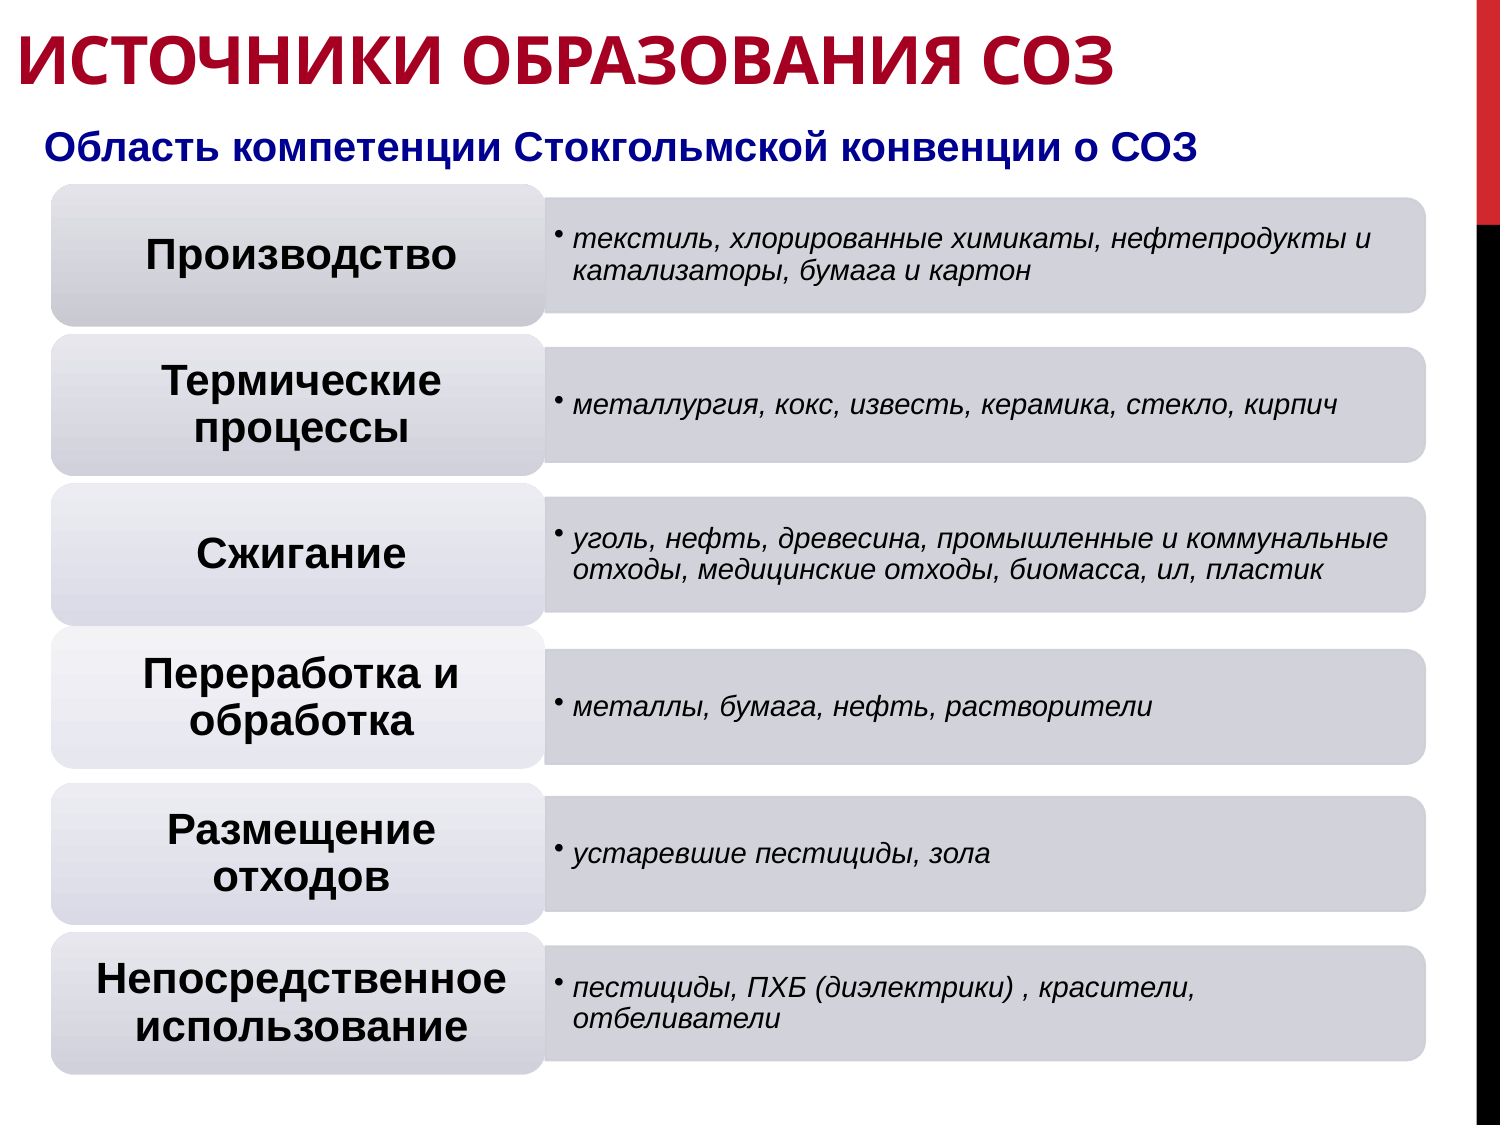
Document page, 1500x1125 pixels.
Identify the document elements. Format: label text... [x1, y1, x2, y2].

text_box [50, 183, 1426, 1076]
text_box Область компетенции Стокгольмской конвенции о СОЗ [29, 112, 1214, 178]
title ИСТОЧНИКИ ОБРАЗОВАНИЯ СОЗ [0, 1, 1350, 106]
